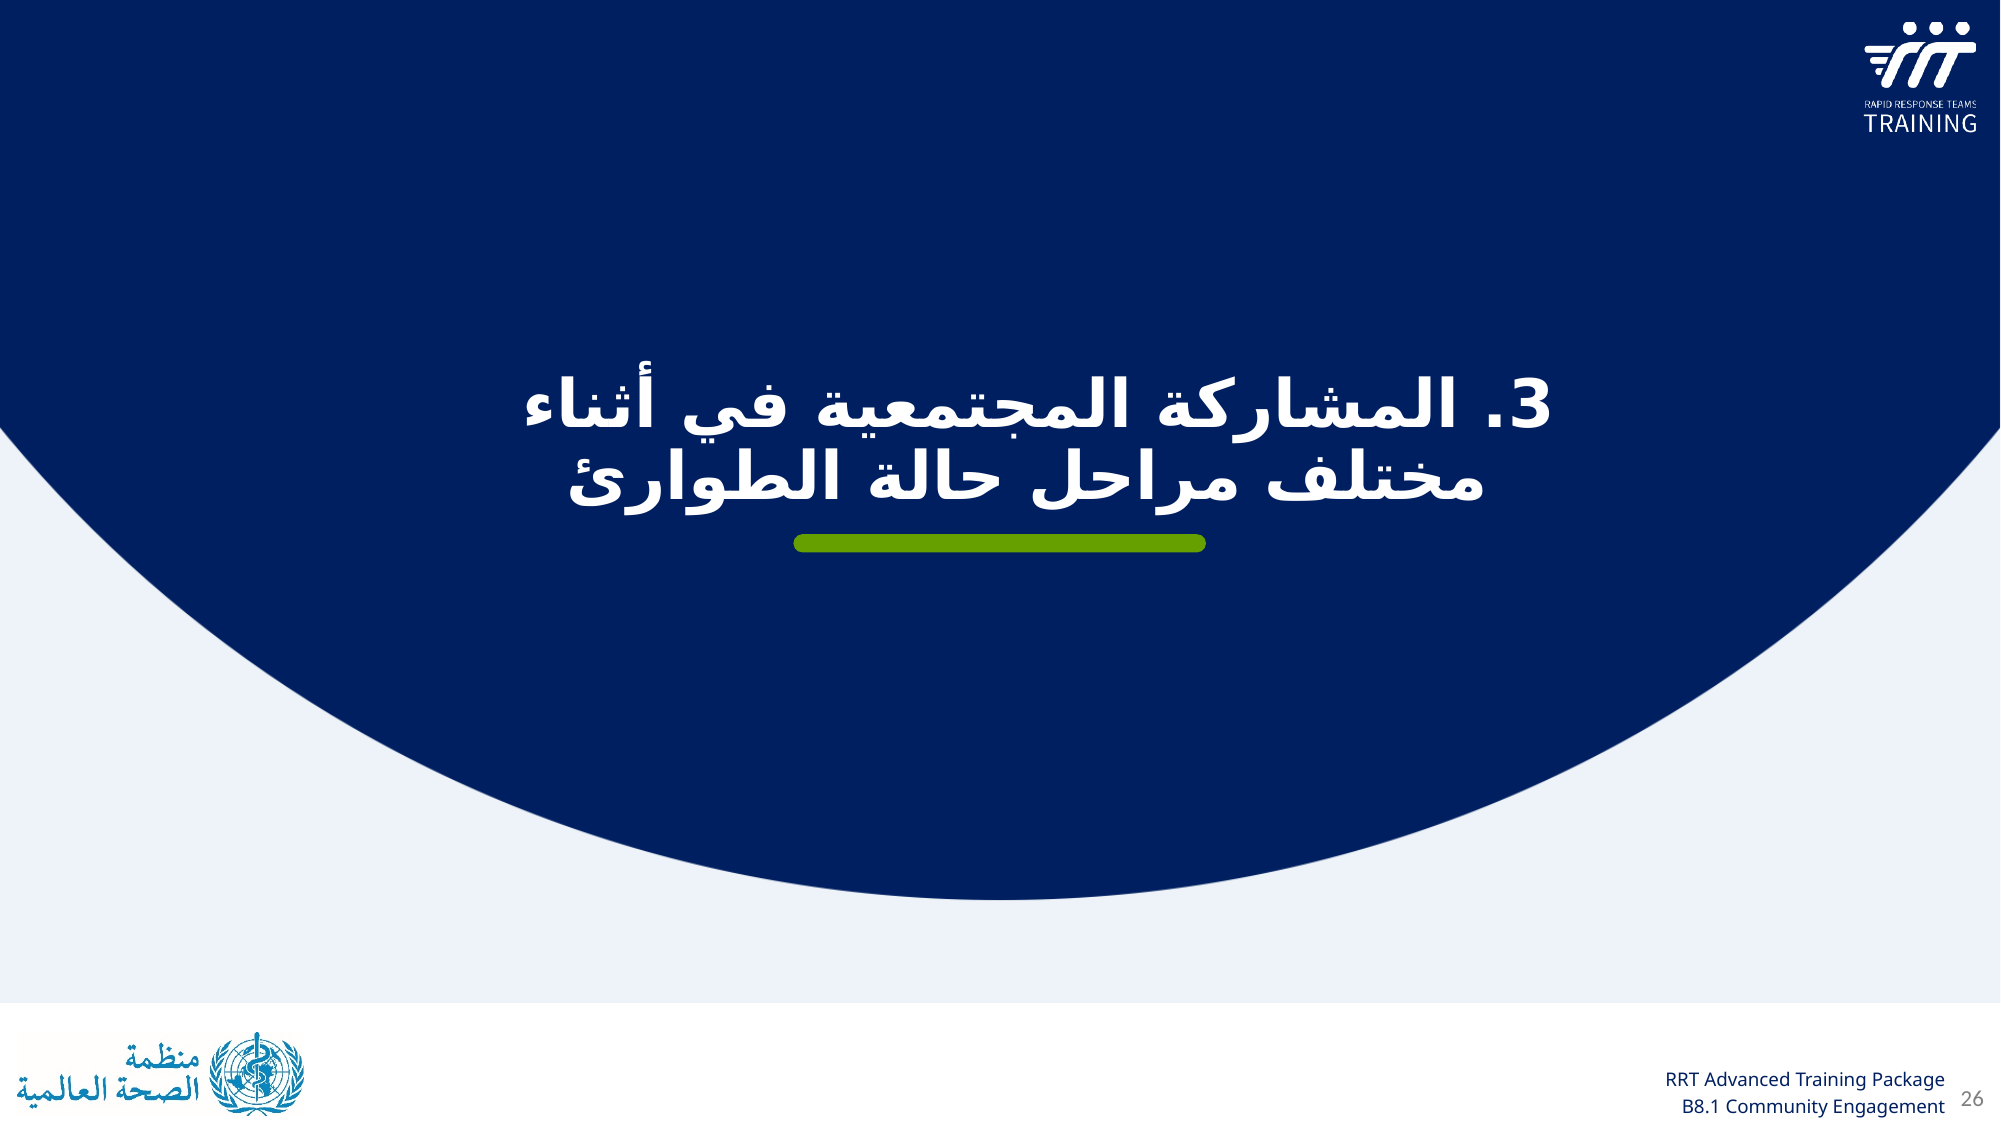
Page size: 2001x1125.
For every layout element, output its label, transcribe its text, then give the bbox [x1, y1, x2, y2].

text_box 3. المشاركة المجتمعية في أثناء مختلف مراحل حالة الطوارئ [96, 253, 1958, 631]
picture [0, 0, 2001, 1003]
picture [17, 1032, 304, 1116]
